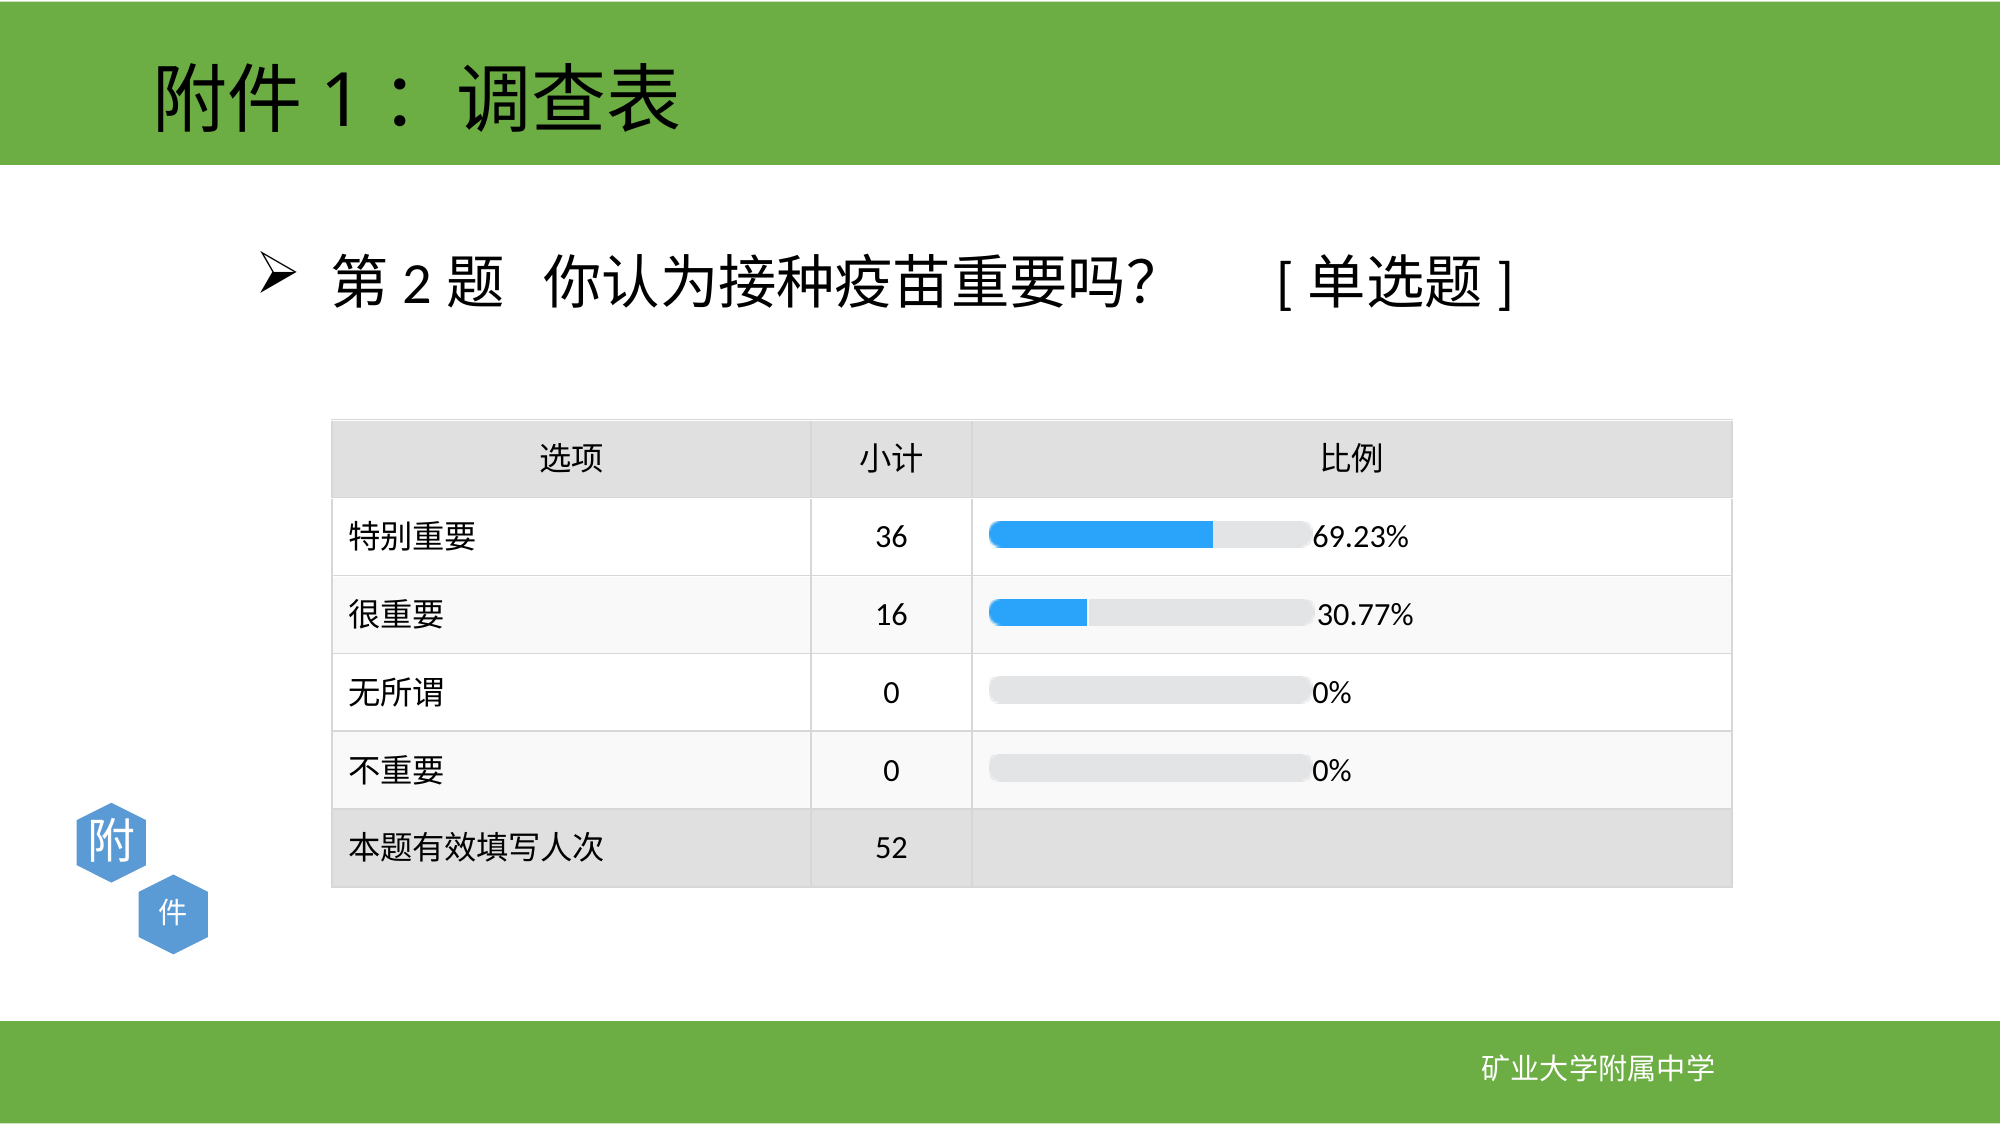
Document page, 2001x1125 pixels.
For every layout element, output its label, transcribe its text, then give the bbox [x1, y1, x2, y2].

picture [331, 419, 1736, 936]
title 附件1：调查表 [137, 50, 1863, 154]
list 第2题 你认为接种疫苗重要吗？ [单选题] [240, 202, 1863, 1014]
